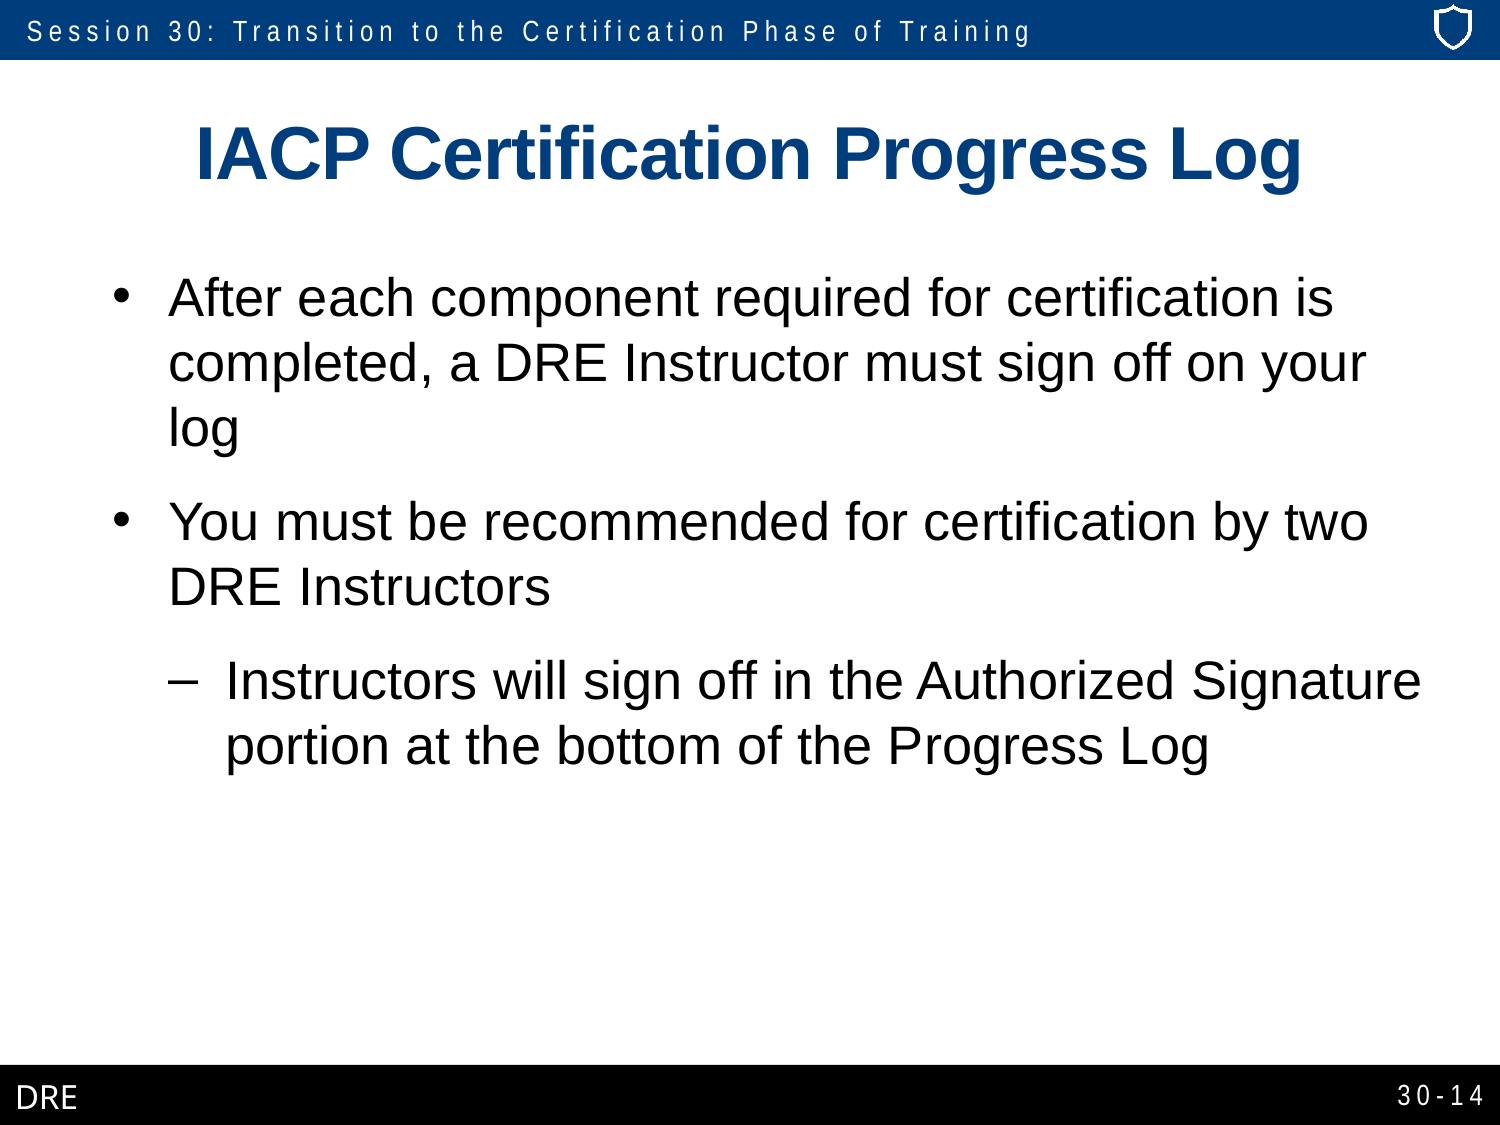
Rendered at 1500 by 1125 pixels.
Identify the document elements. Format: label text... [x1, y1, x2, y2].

slide_number 30-14 [1218, 1063, 1499, 1124]
title IACP Certification Progress Log [75, 75, 1425, 225]
picture [1434, 4, 1472, 50]
list After each component required for certification is completed, a DRE Instructor must sign off on your log You must be recommended for certification by two DRE Instructors Instructors will sign off in the Authorized Signature portion at the bottom of the Progress Log [75, 254, 1425, 1005]
